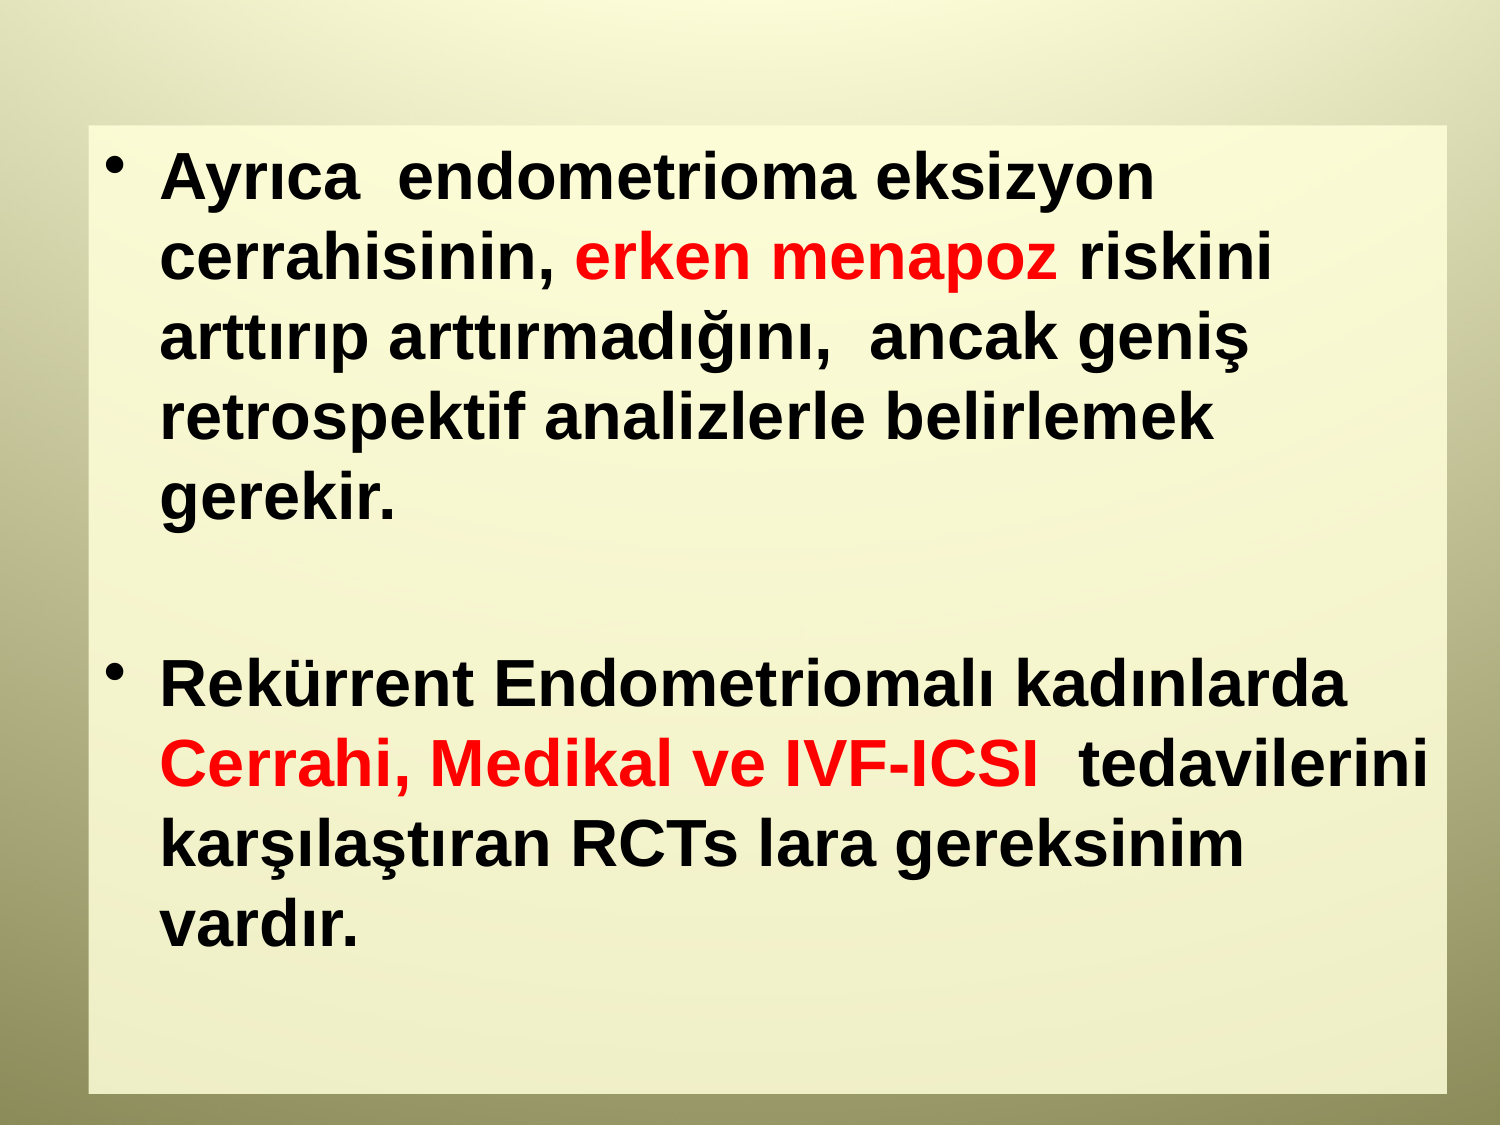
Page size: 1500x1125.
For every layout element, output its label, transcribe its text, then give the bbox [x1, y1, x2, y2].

picture [0, 0, 1500, 1125]
list Ayrıca endometrioma eksizyon cerrahisinin, erken menapoz riskini arttırıp arttırmadığını, ancak geniş retrospektif analizlerle belirlemek gerekir. Rekürrent Endometriomalı kadınlarda Cerrahi, Medikal ve IVF-ICSI tedavilerini karşılaştıran RCTs lara gereksinim vardır. [88, 125, 1447, 1094]
